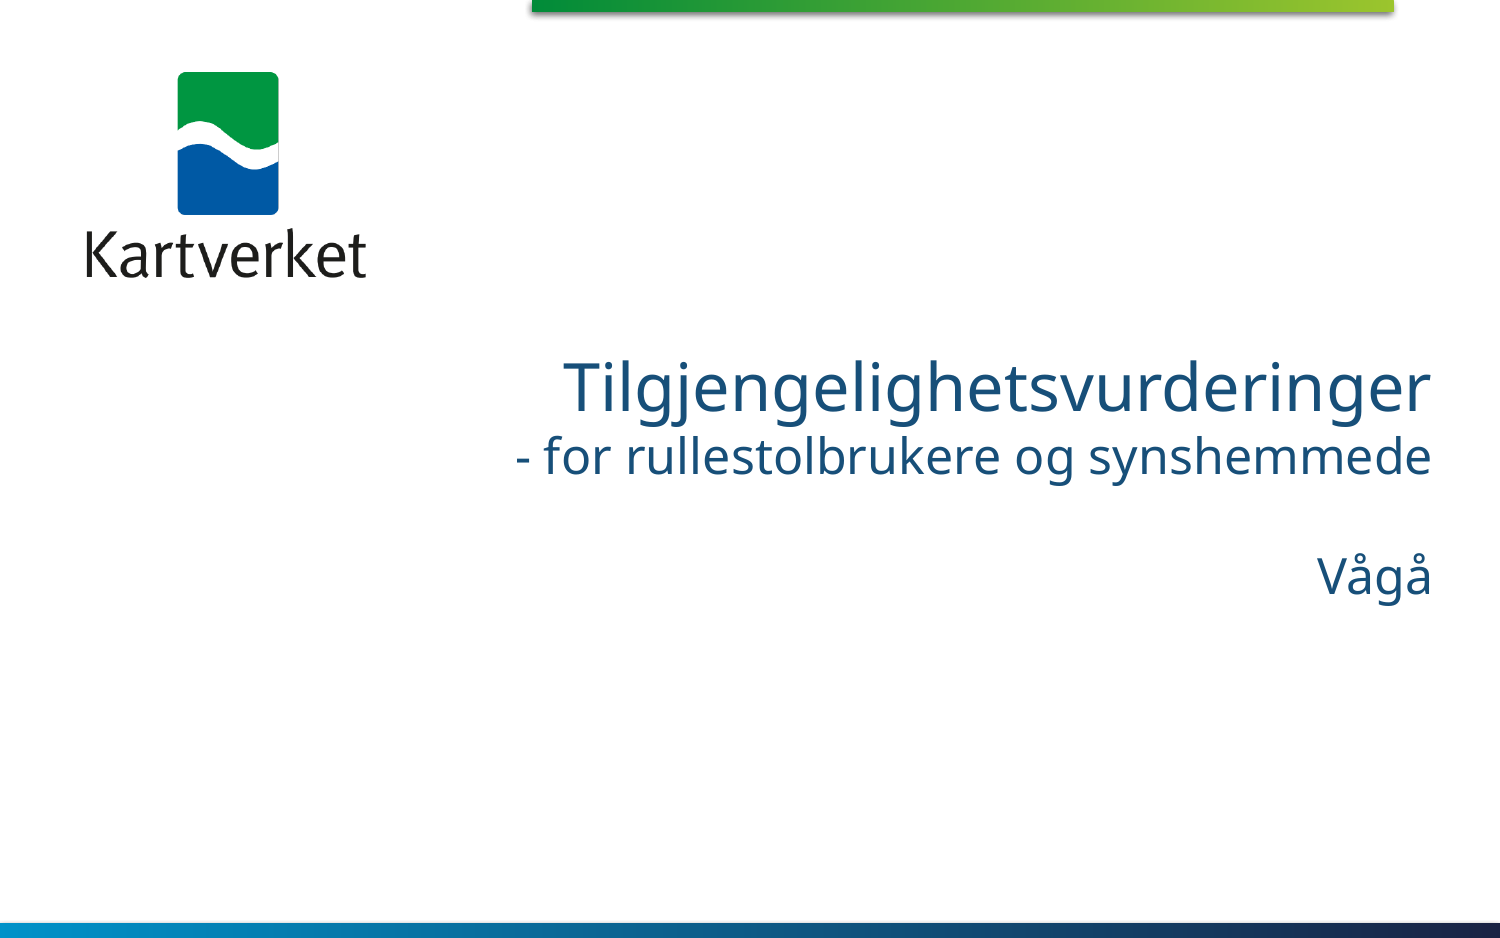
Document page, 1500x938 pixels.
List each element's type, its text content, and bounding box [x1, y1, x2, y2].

text_box Tilgjengelighetsvurderinger - for rullestolbrukere og synshemmede Vågå [66, 337, 1449, 613]
